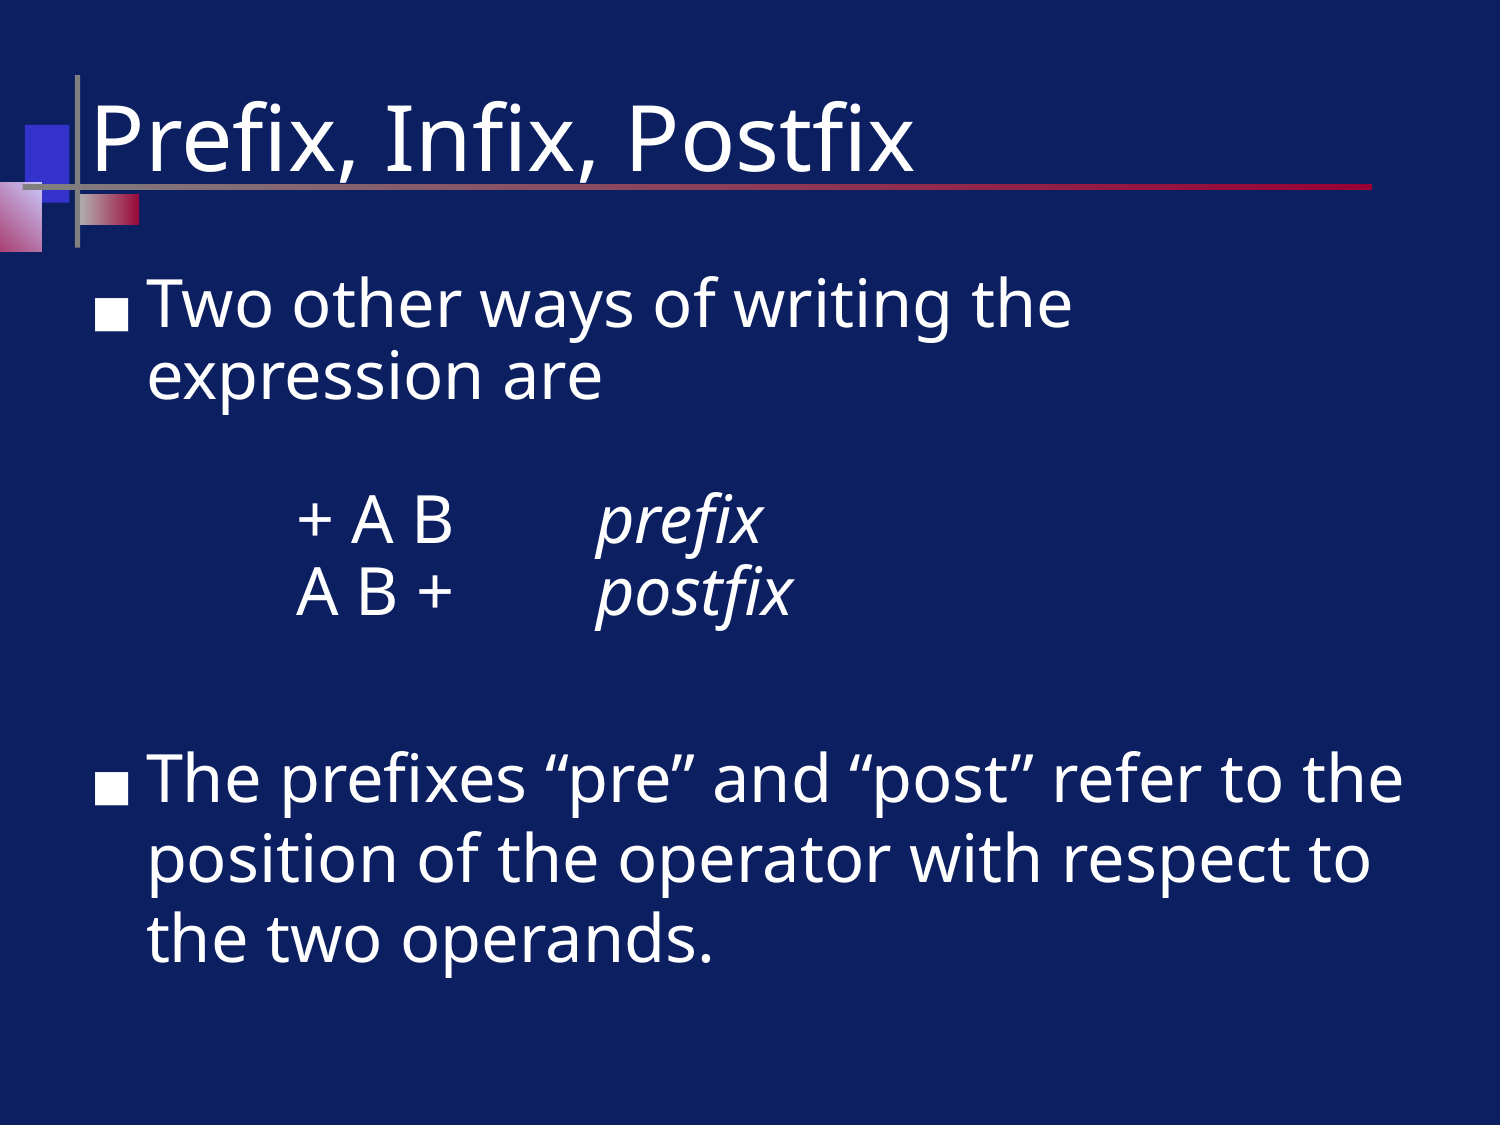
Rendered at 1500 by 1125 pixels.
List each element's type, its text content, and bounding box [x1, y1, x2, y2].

list Two other ways of writing the expression are + A B prefix A B + postfix The prefixes “pre” and “post” refer to the position of the operator with respect to the two operands. [74, 262, 1425, 1013]
title Prefix, Infix, Postfix [74, 59, 1425, 210]
